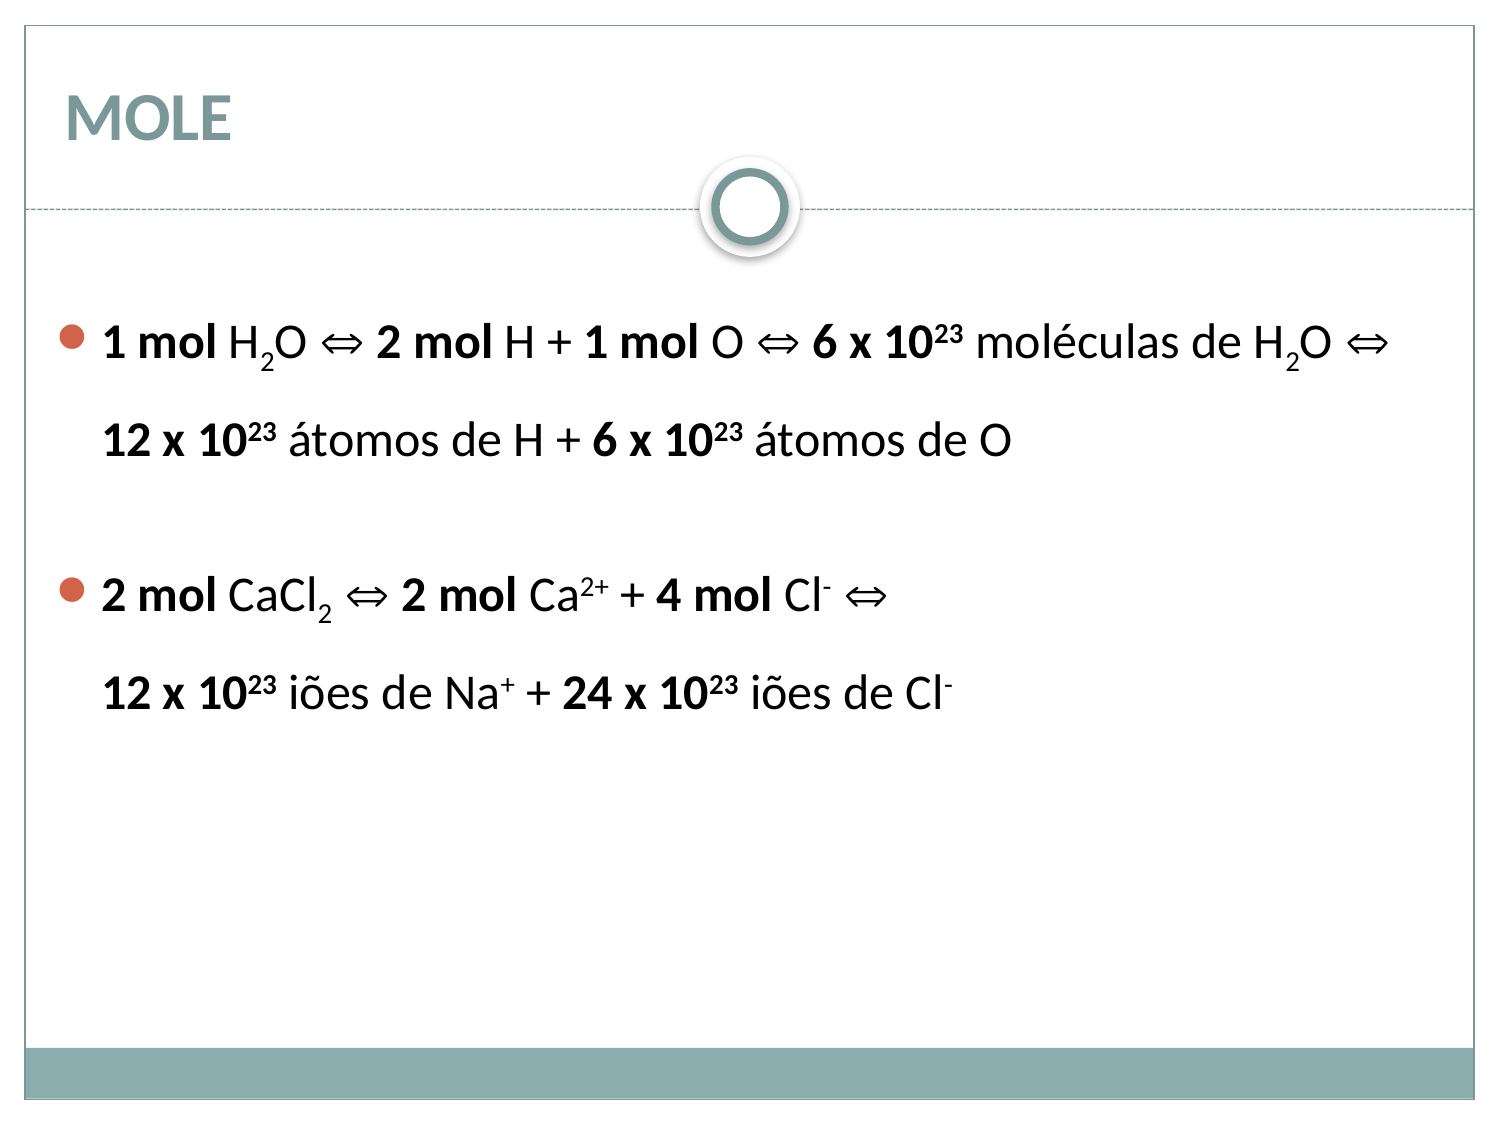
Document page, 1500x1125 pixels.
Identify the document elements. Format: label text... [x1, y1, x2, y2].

title MOLE [49, 37, 1450, 162]
text_box 1 mol H2O  2 mol H + 1 mol O  6 x 1023 moléculas de H2O  12 x 1023 átomos de H + 6 x 1023 átomos de O 2 mol CaCl2  2 mol Ca2+ + 4 mol Cl-  12 x 1023 iões de Na+ + 24 x 1023 iões de Cl- [41, 267, 1471, 1012]
